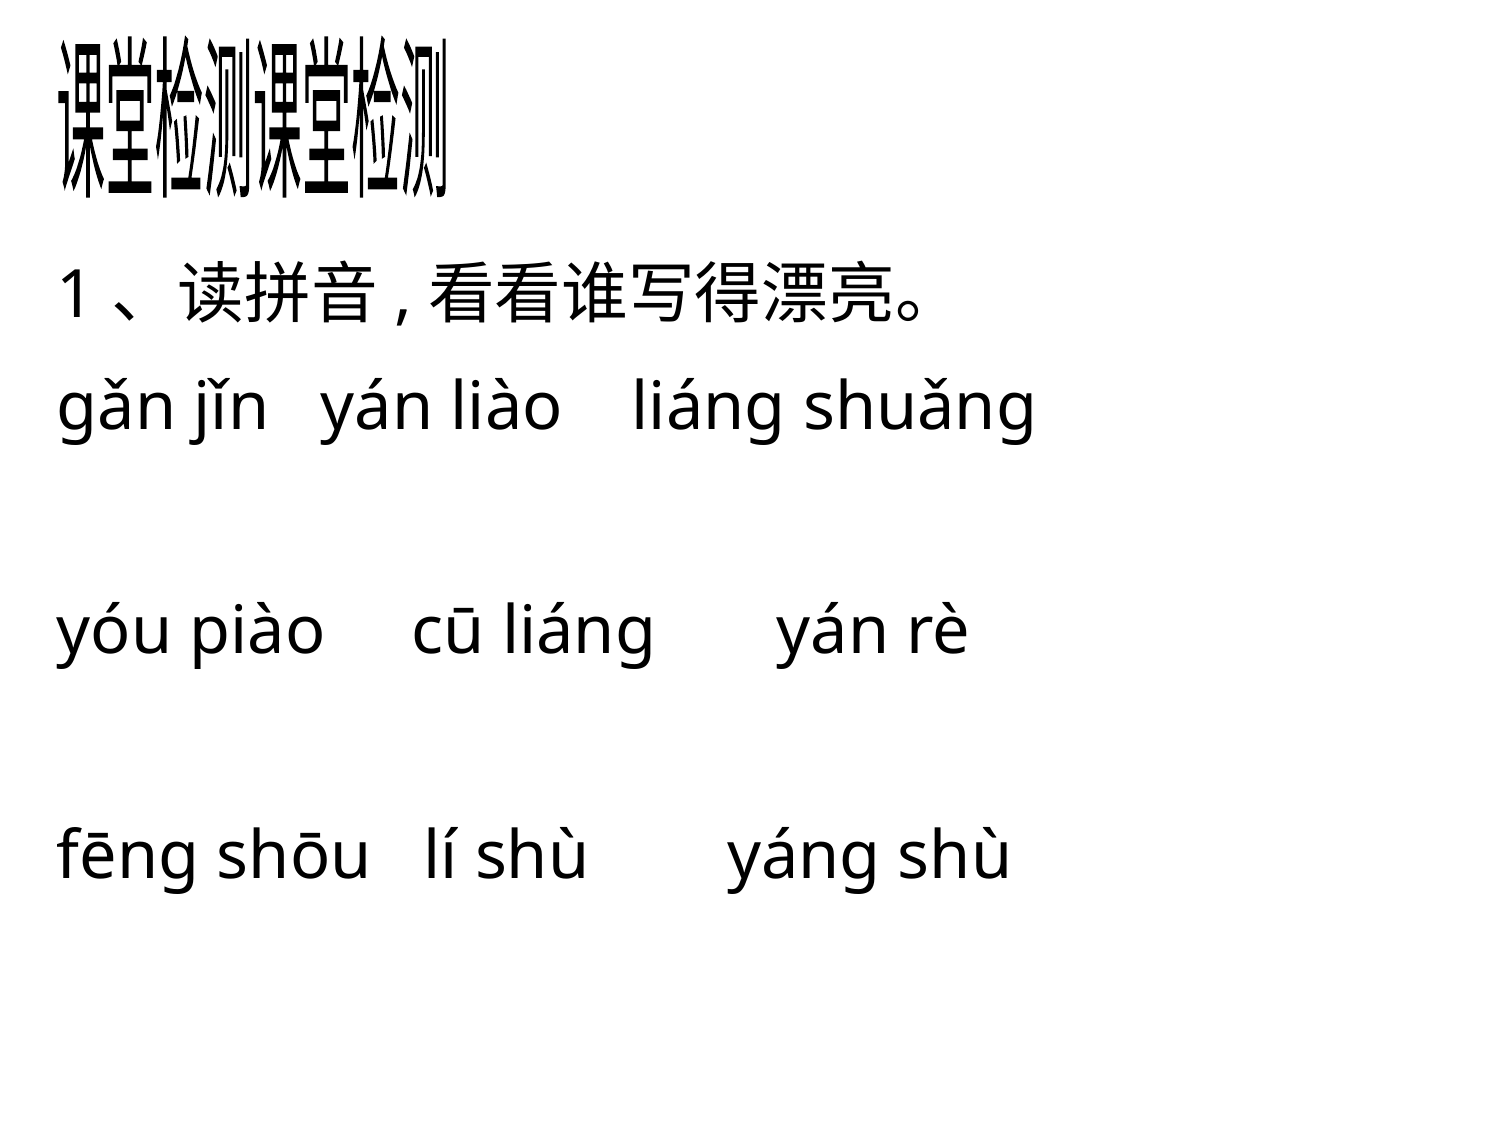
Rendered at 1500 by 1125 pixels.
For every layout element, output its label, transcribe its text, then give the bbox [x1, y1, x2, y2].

text_box 1、读拼音,看看谁写得漂亮。 ɡǎn jǐn yán liào liánɡ shuǎnɡ yóu piào cū liánɡ yán rè fēnɡ shōu lí shù yánɡ shù [42, 219, 1387, 899]
